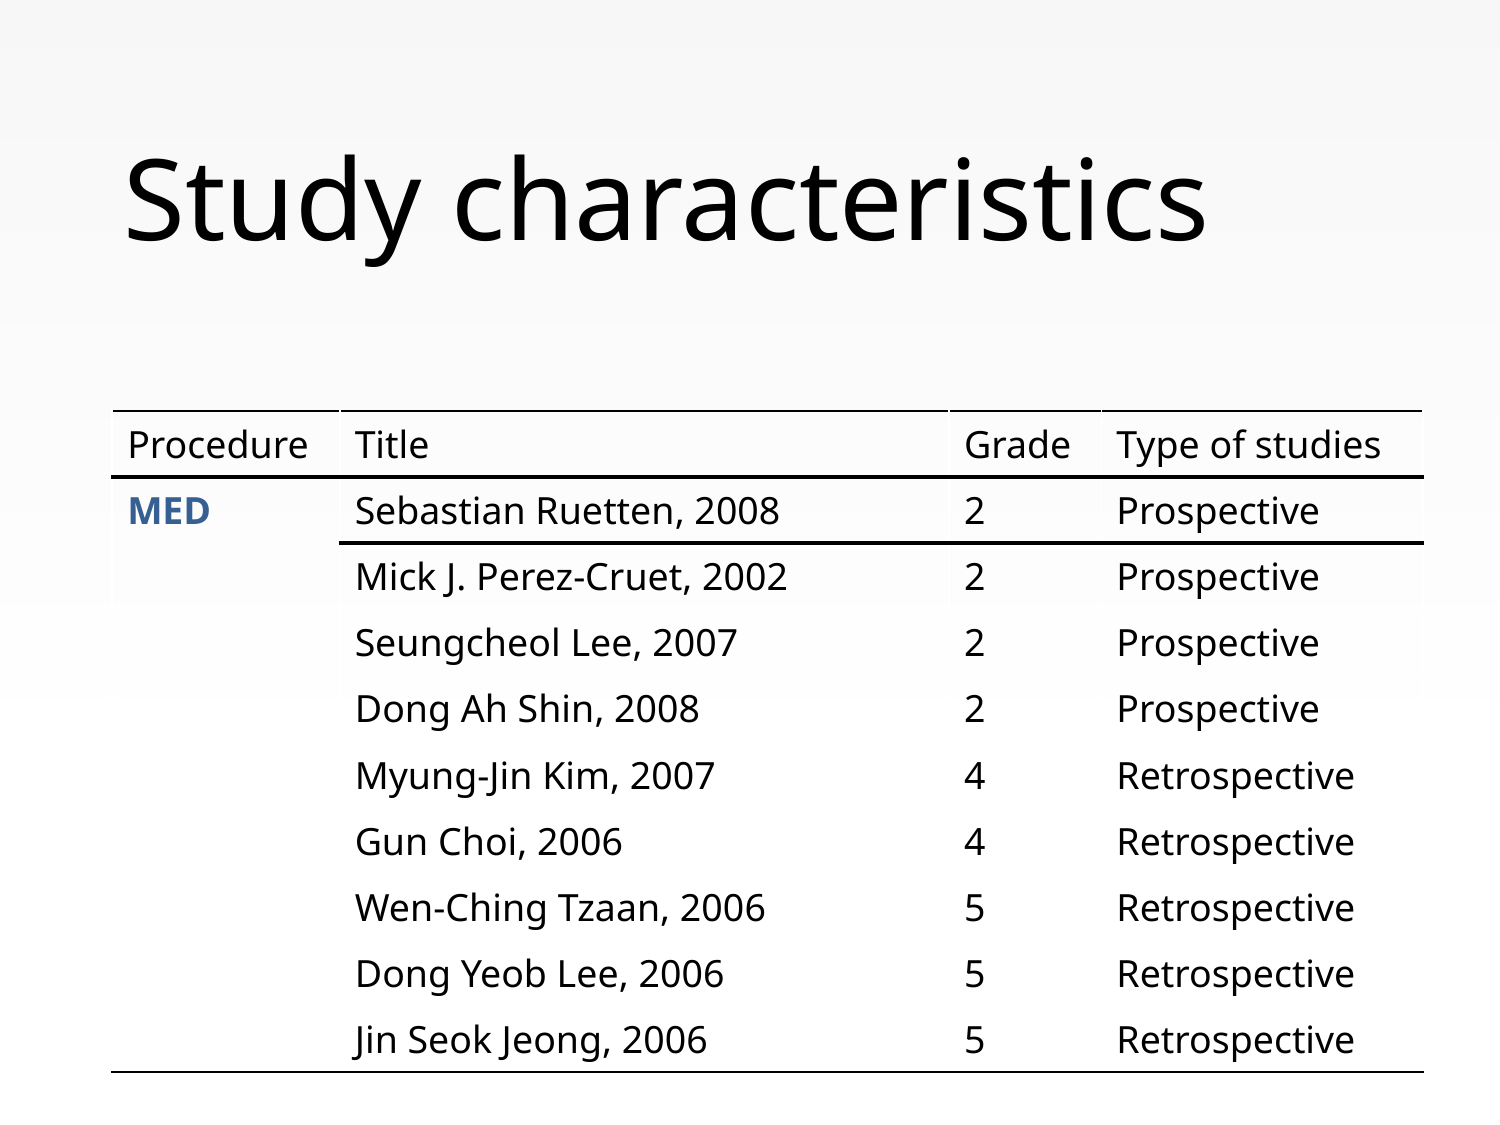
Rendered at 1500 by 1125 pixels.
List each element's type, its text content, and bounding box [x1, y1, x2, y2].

table_cell 5 [950, 875, 1101, 939]
title Study characteristics [108, 101, 1424, 290]
table_cell Retrospective [1102, 1007, 1422, 1071]
table_cell Mick J. Perez-Cruet, 2002 [341, 545, 948, 609]
table_cell 2 [950, 610, 1101, 675]
table_cell 5 [950, 941, 1101, 1005]
table_cell Retrospective [1102, 743, 1422, 807]
table_cell Prospective [1102, 479, 1422, 541]
table_cell Sebastian Ruetten, 2008 [341, 479, 948, 541]
table_header Title [341, 412, 948, 475]
table_header Type of studies [1102, 412, 1422, 475]
table_cell Dong Yeob Lee, 2006 [341, 941, 948, 1005]
table_cell Wen-Ching Tzaan, 2006 [341, 875, 948, 939]
table_cell Prospective [1102, 676, 1422, 741]
table_cell Retrospective [1102, 809, 1422, 873]
table_cell Jin Seok Jeong, 2006 [341, 1007, 948, 1071]
table_cell Retrospective [1102, 941, 1422, 1005]
table_cell Myung-Jin Kim, 2007 [341, 743, 948, 807]
table_cell 2 [950, 676, 1101, 741]
table_cell 5 [950, 1007, 1101, 1071]
table_cell MED [113, 479, 339, 1071]
table_header Grade [950, 412, 1101, 475]
table_cell Seungcheol Lee, 2007 [341, 610, 948, 675]
table_cell Retrospective [1102, 875, 1422, 939]
table_cell 2 [950, 479, 1101, 541]
table_cell Prospective [1102, 610, 1422, 675]
table_header Procedure [113, 412, 339, 475]
table_cell Gun Choi, 2006 [341, 809, 948, 873]
table_cell 4 [950, 809, 1101, 873]
table_cell Prospective [1102, 545, 1422, 609]
table_cell 2 [950, 545, 1101, 609]
table_cell 4 [950, 743, 1101, 807]
table_cell Dong Ah Shin, 2008 [341, 676, 948, 741]
